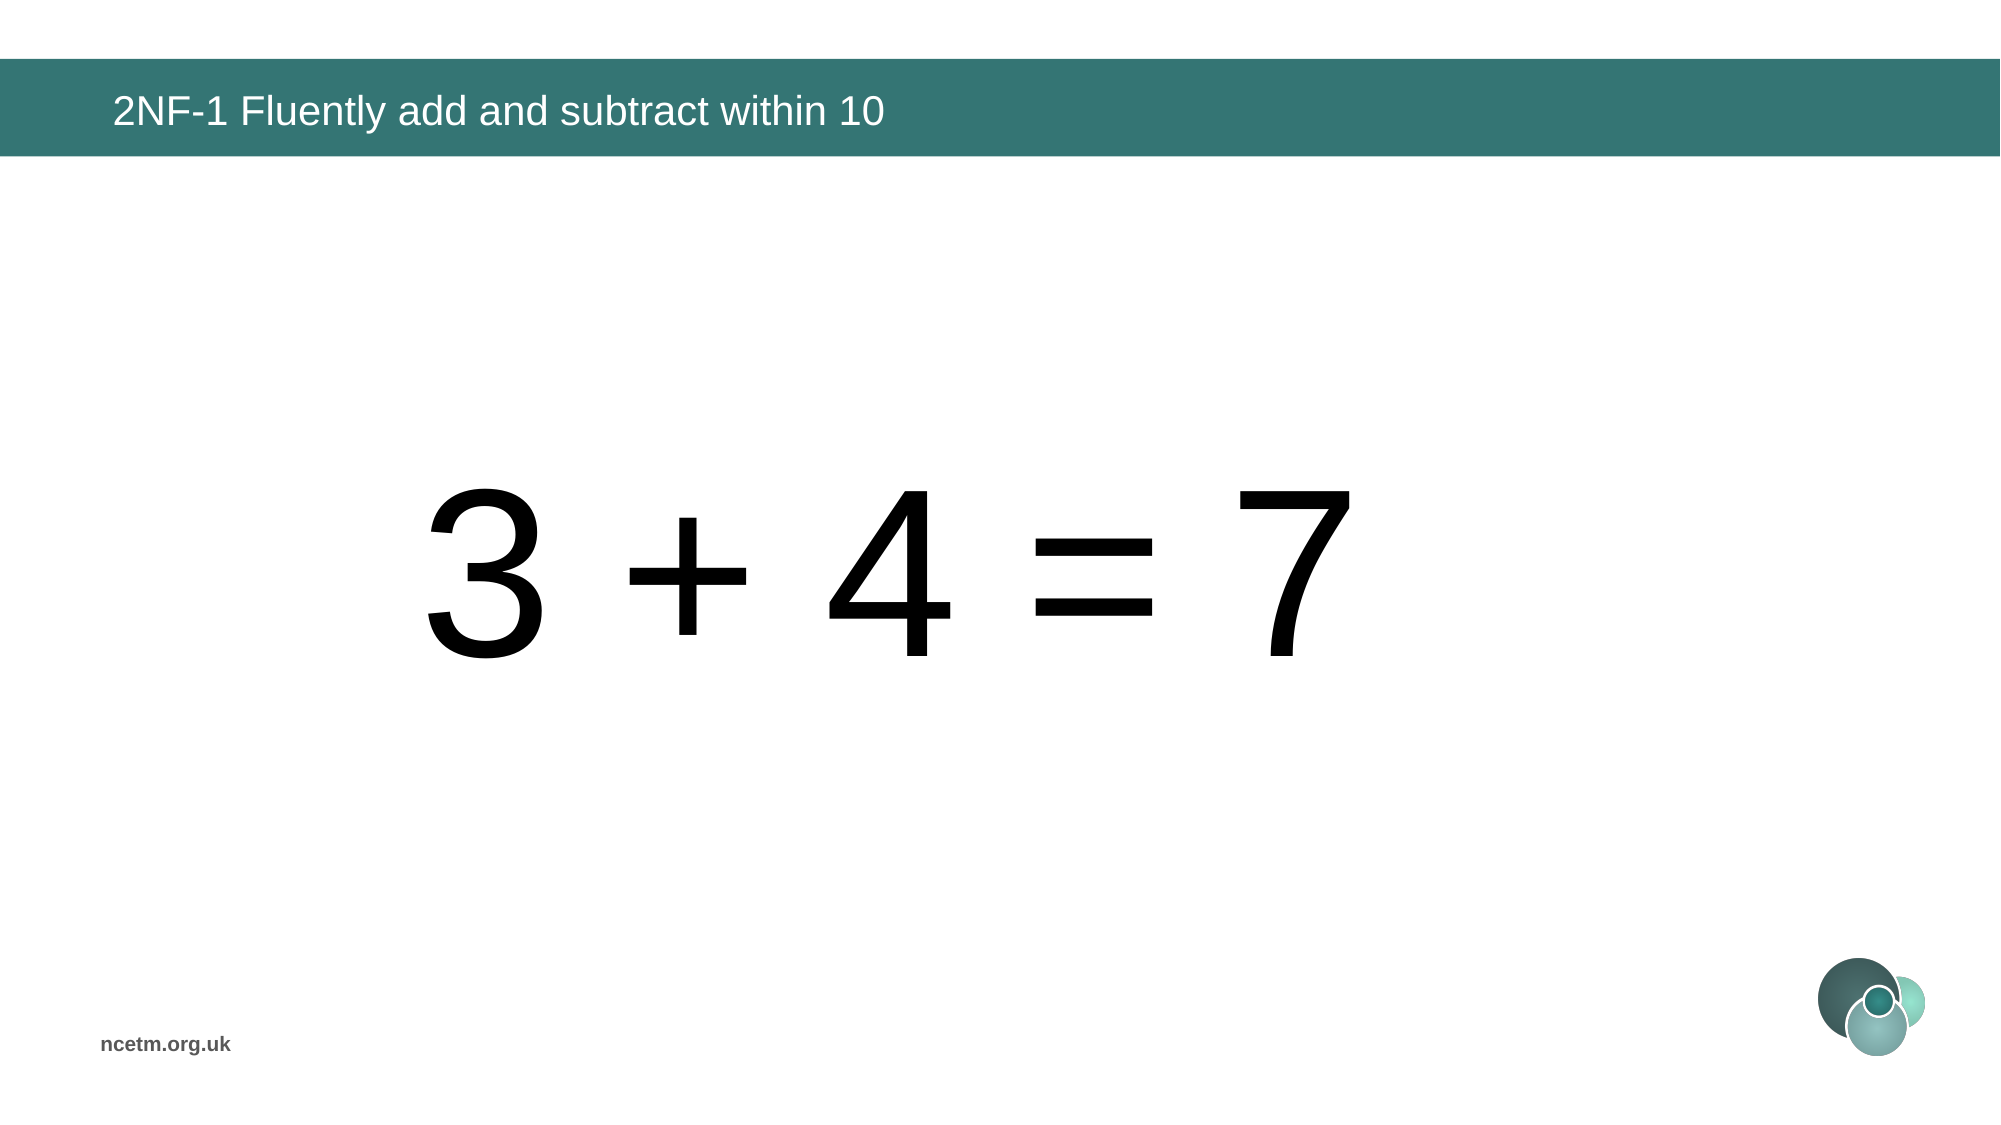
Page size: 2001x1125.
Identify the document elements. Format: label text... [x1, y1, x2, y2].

text_box 3 + 4 = [404, 409, 1213, 712]
title 2NF-1 Fluently add and subtract within 10 [97, 76, 1945, 147]
text_box 7 [1213, 409, 1377, 712]
picture [1818, 958, 1925, 1056]
